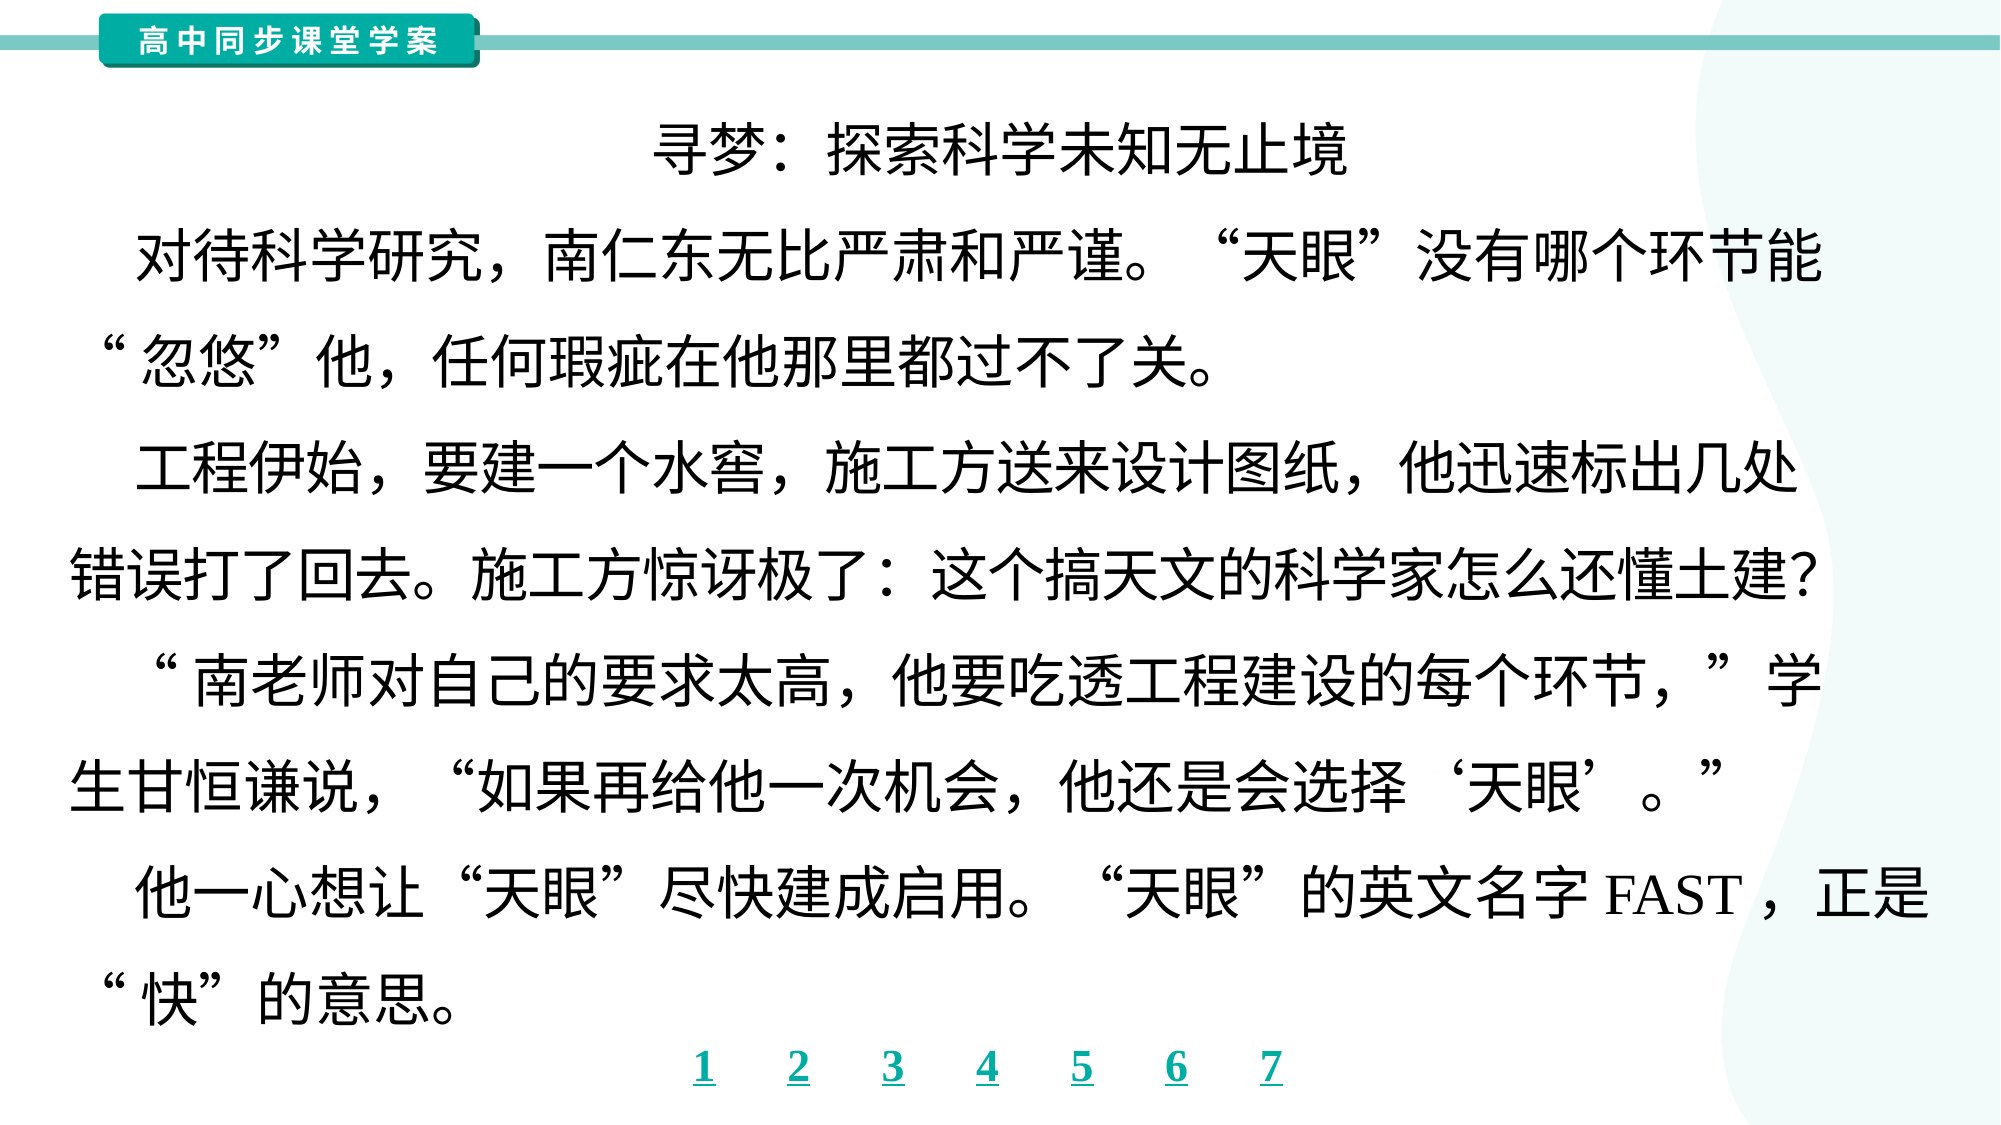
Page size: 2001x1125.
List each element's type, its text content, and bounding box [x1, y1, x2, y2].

text_box 寻梦：探索科学未知无止境 对待科学研究，南仁东无比严肃和严谨。“天眼”没有哪个环节能 “忽悠”他，任何瑕疵在他那里都过不了关。 工程伊始，要建一个水窖，施工方送来设计图纸，他迅速标出几处 错误打了回去。施工方惊讶极了：这个搞天文的科学家怎么还懂土建？ “南老师对自己的要求太高，他要吃透工程建设的每个环节，”学 生甘恒谦说，“如果再给他一次机会，他还是会选择‘天眼’。” 他一心想让“天眼”尽快建成启用。“天眼”的英文名字FAST，正是 “快”的意思。 [100, 76, 1899, 1033]
picture [0, 0, 2000, 1125]
